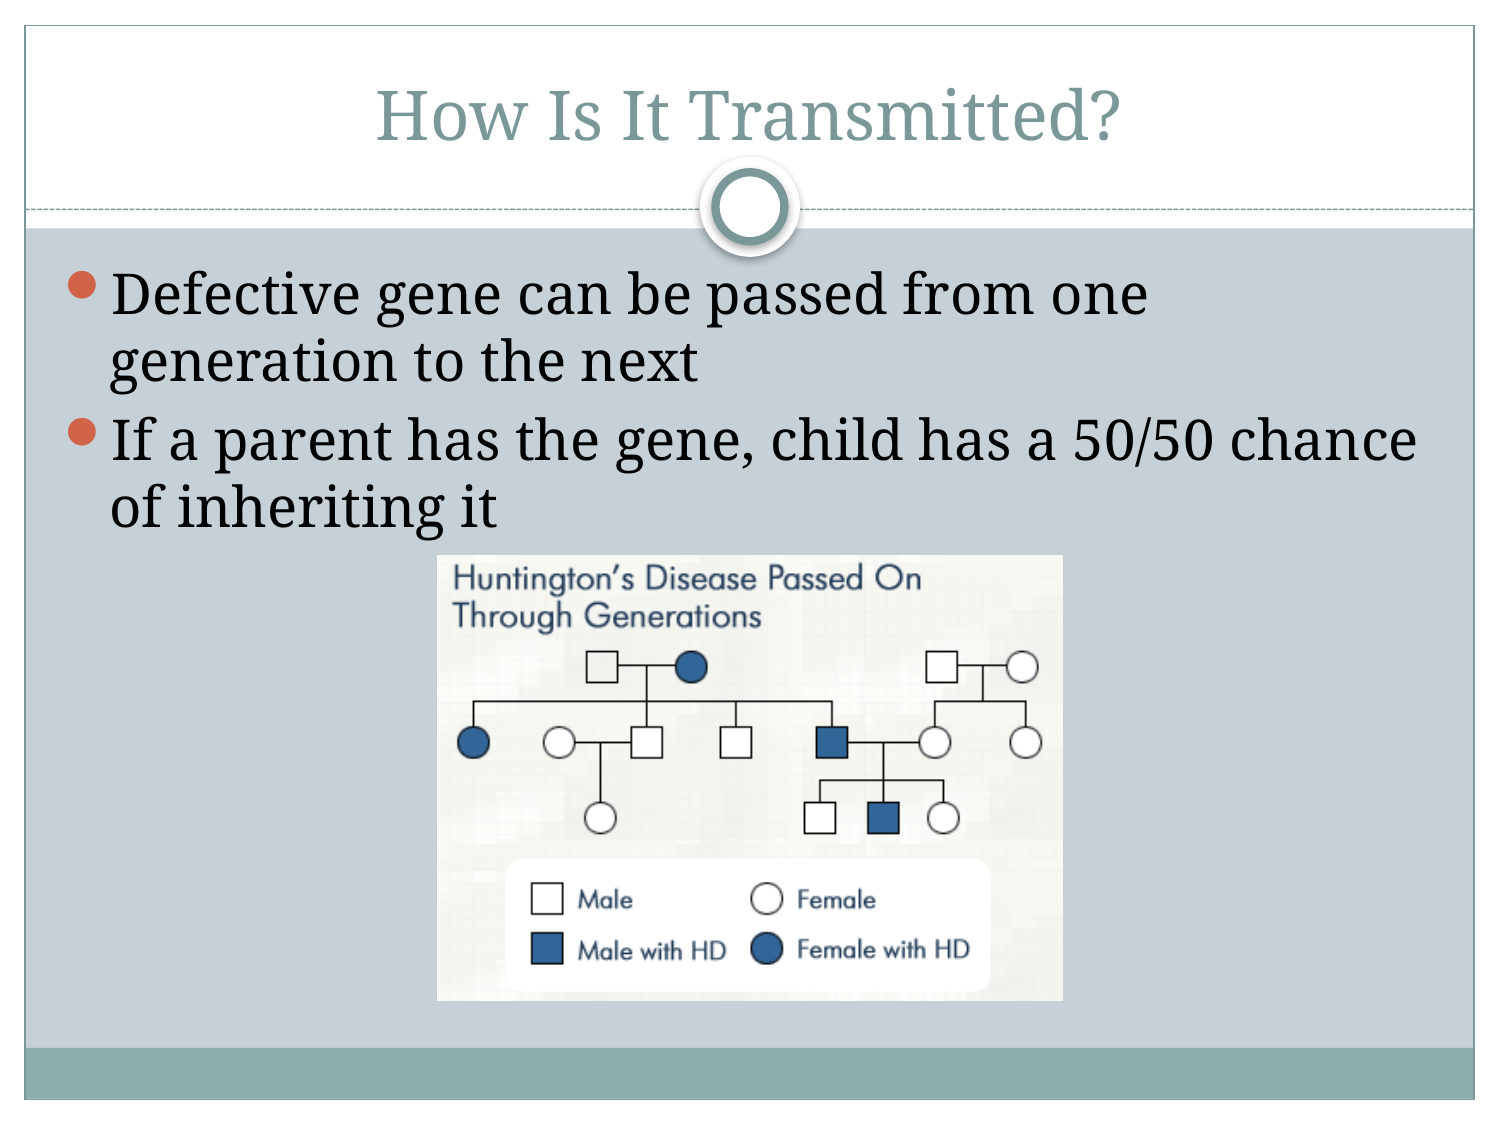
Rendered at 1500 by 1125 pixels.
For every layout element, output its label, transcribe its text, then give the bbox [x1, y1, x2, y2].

picture [437, 555, 1063, 1001]
list Defective gene can be passed from one generation to the next If a parent has the gene, child has a 50/50 chance of inheriting it [49, 250, 1445, 1001]
title How Is It Transmitted? [49, 37, 1450, 162]
